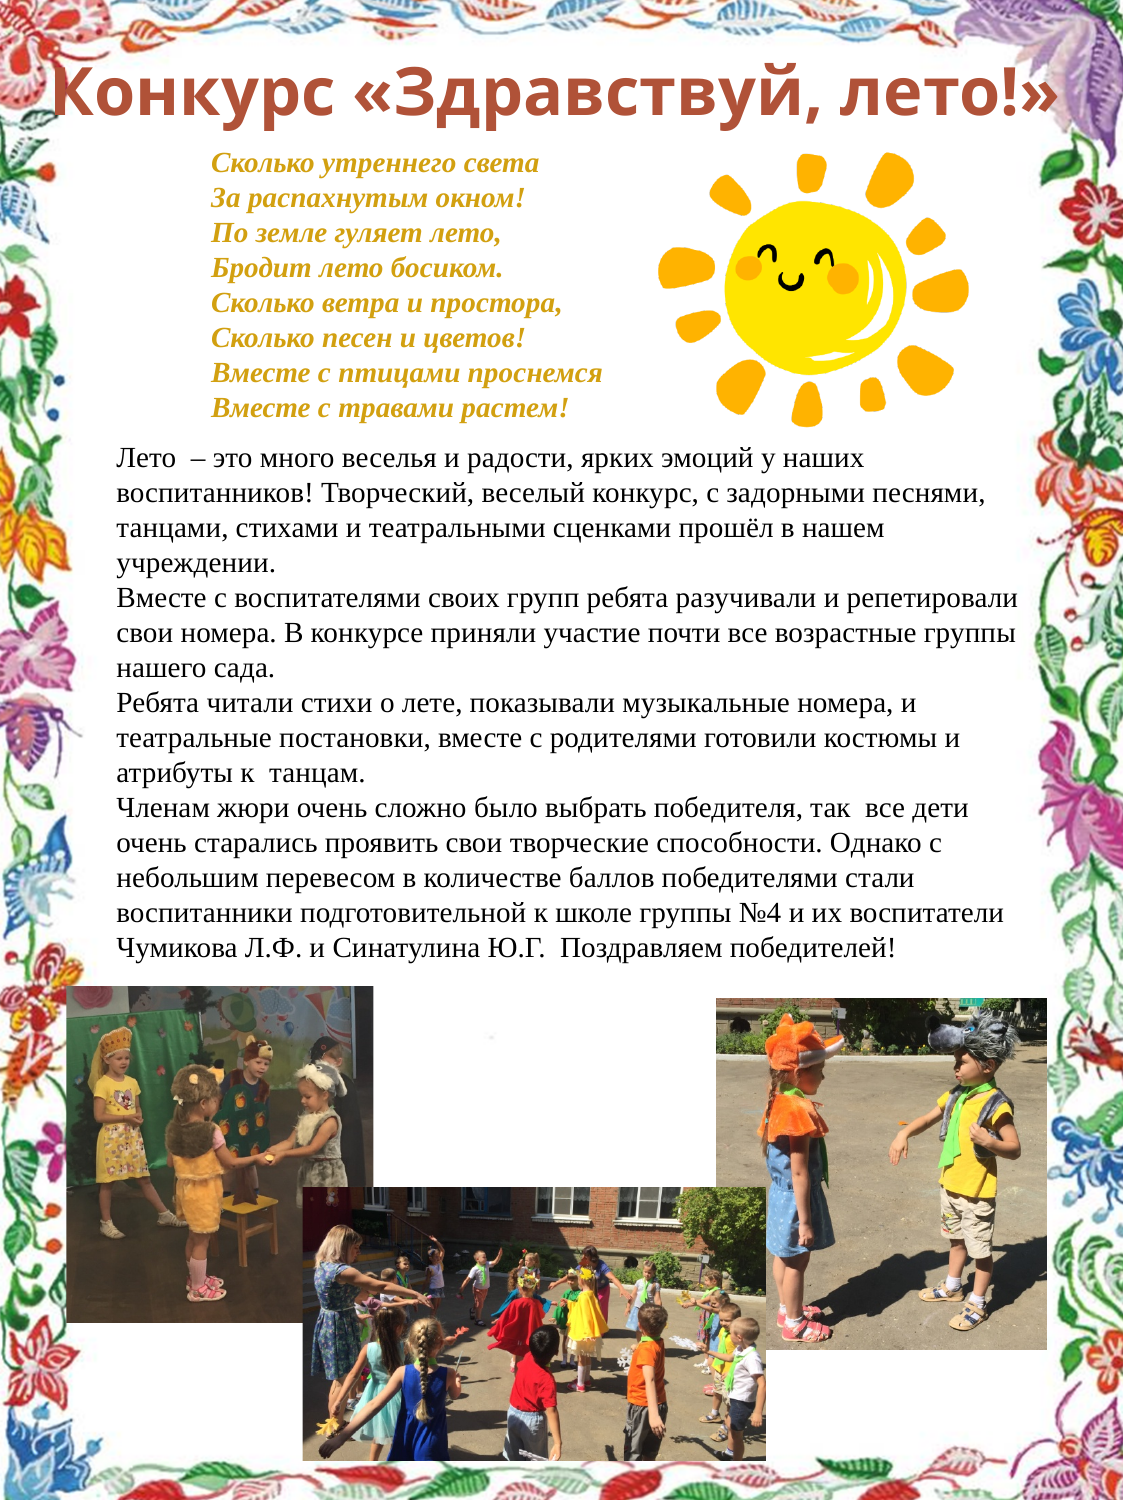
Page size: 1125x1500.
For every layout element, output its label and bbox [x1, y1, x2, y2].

text_box [0, 0, 1125, 1500]
